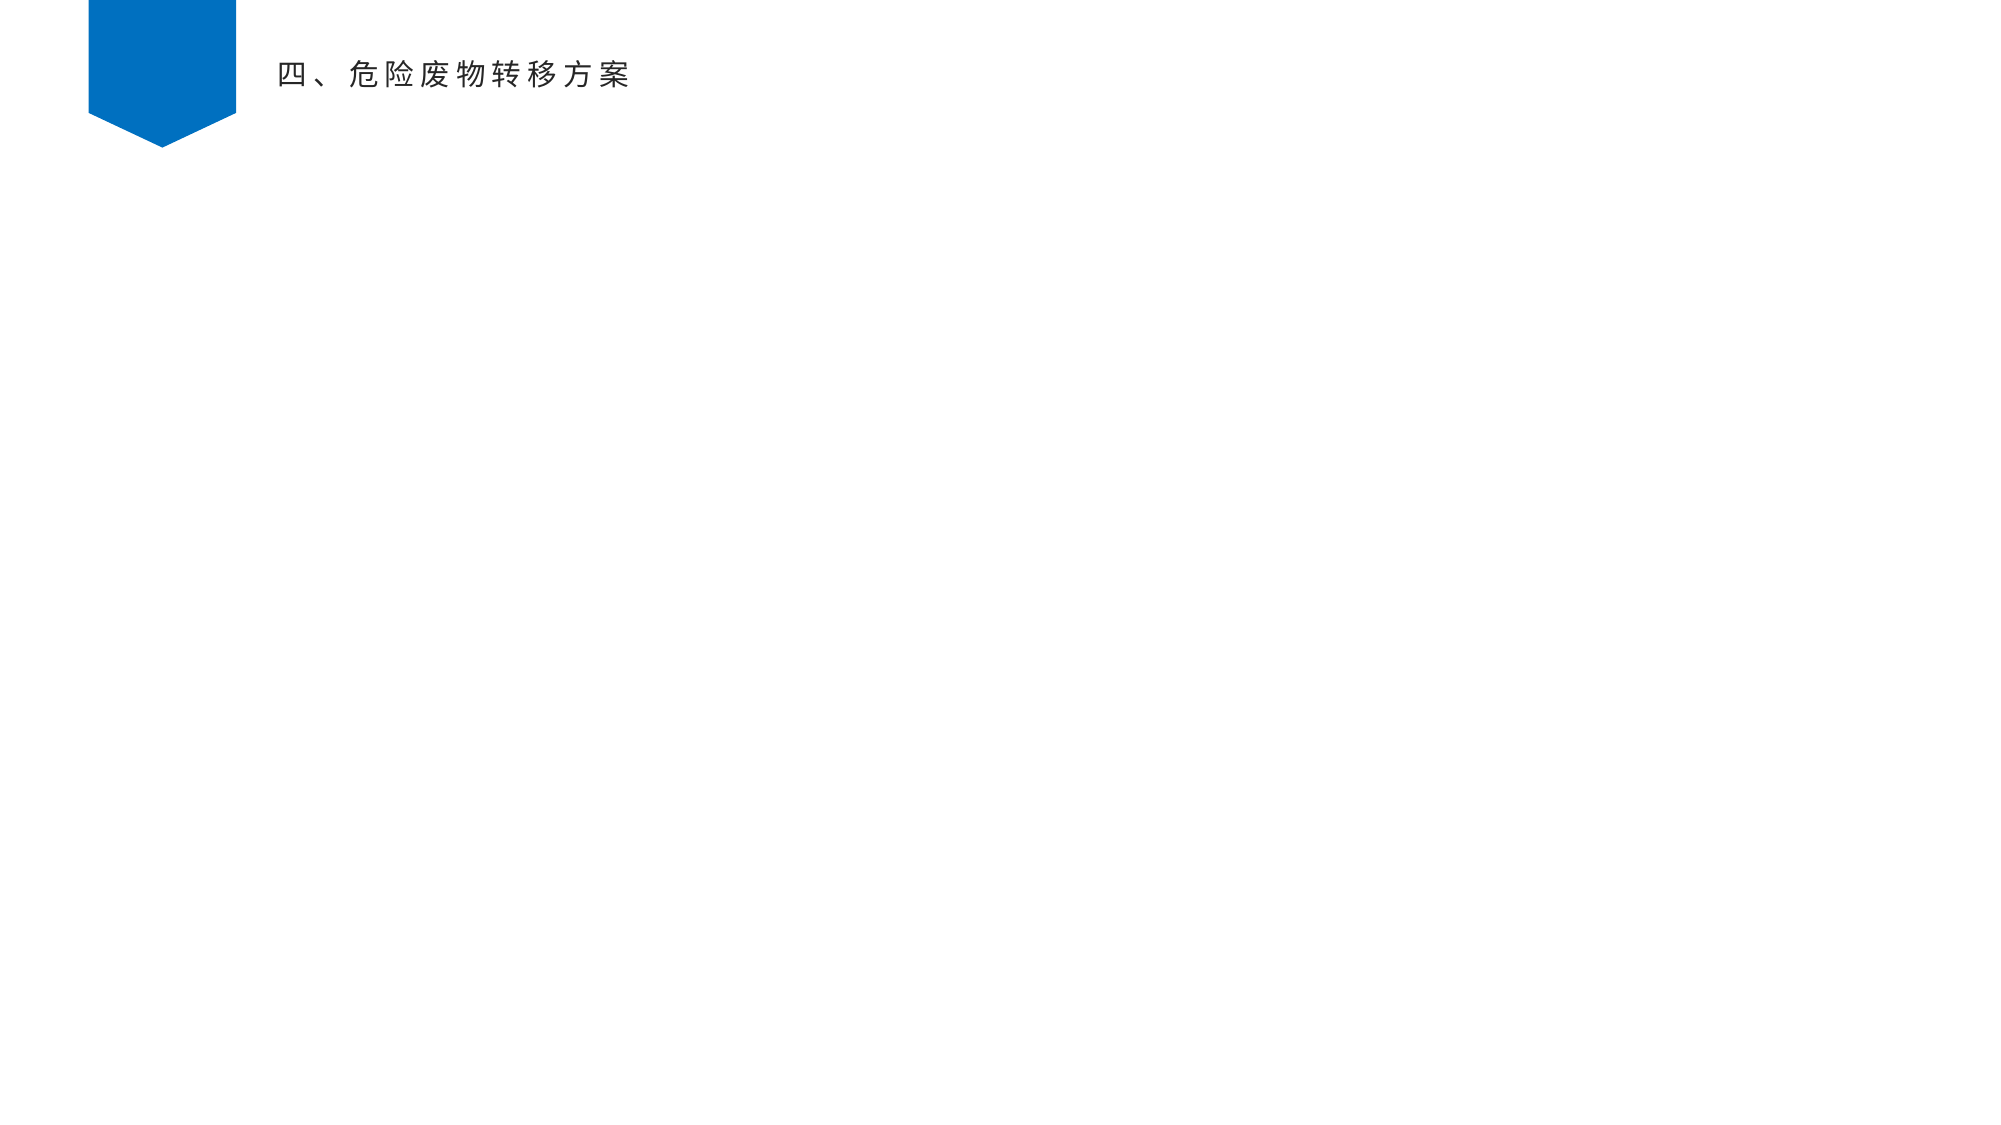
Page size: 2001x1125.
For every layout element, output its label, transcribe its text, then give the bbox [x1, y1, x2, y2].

title 四、危险废物转移方案 [262, 15, 1940, 132]
text_box [87, 0, 238, 149]
